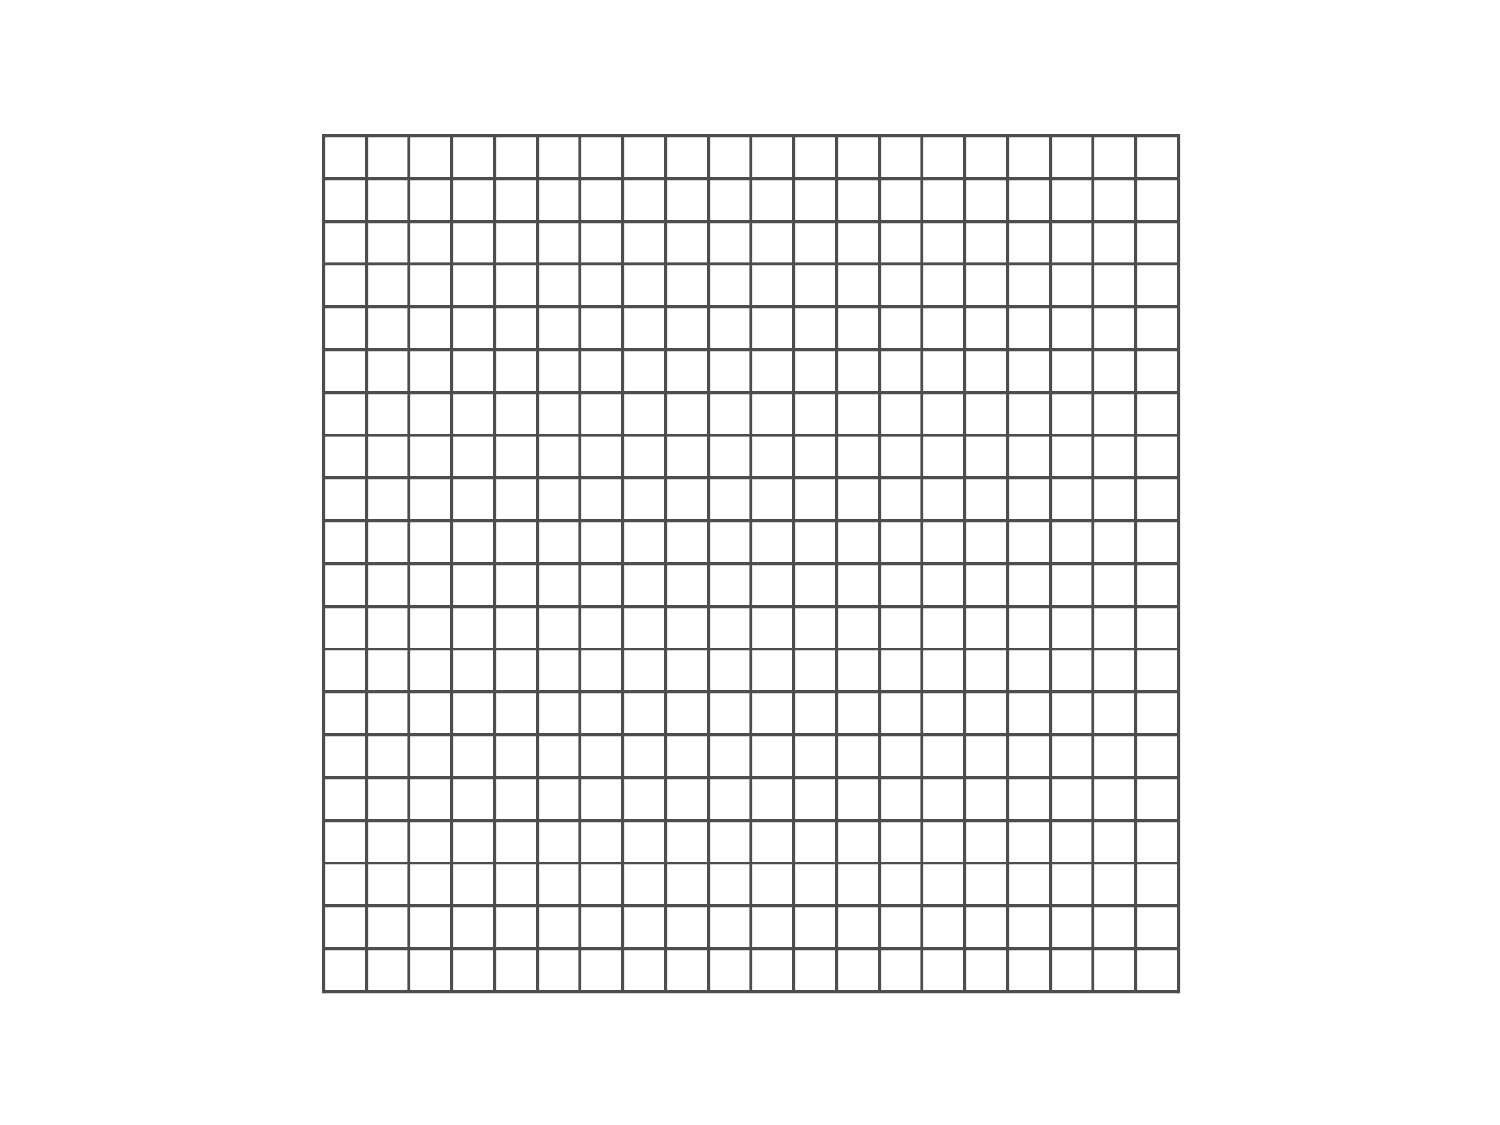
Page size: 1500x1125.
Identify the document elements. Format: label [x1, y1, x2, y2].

picture [179, 0, 1321, 1125]
